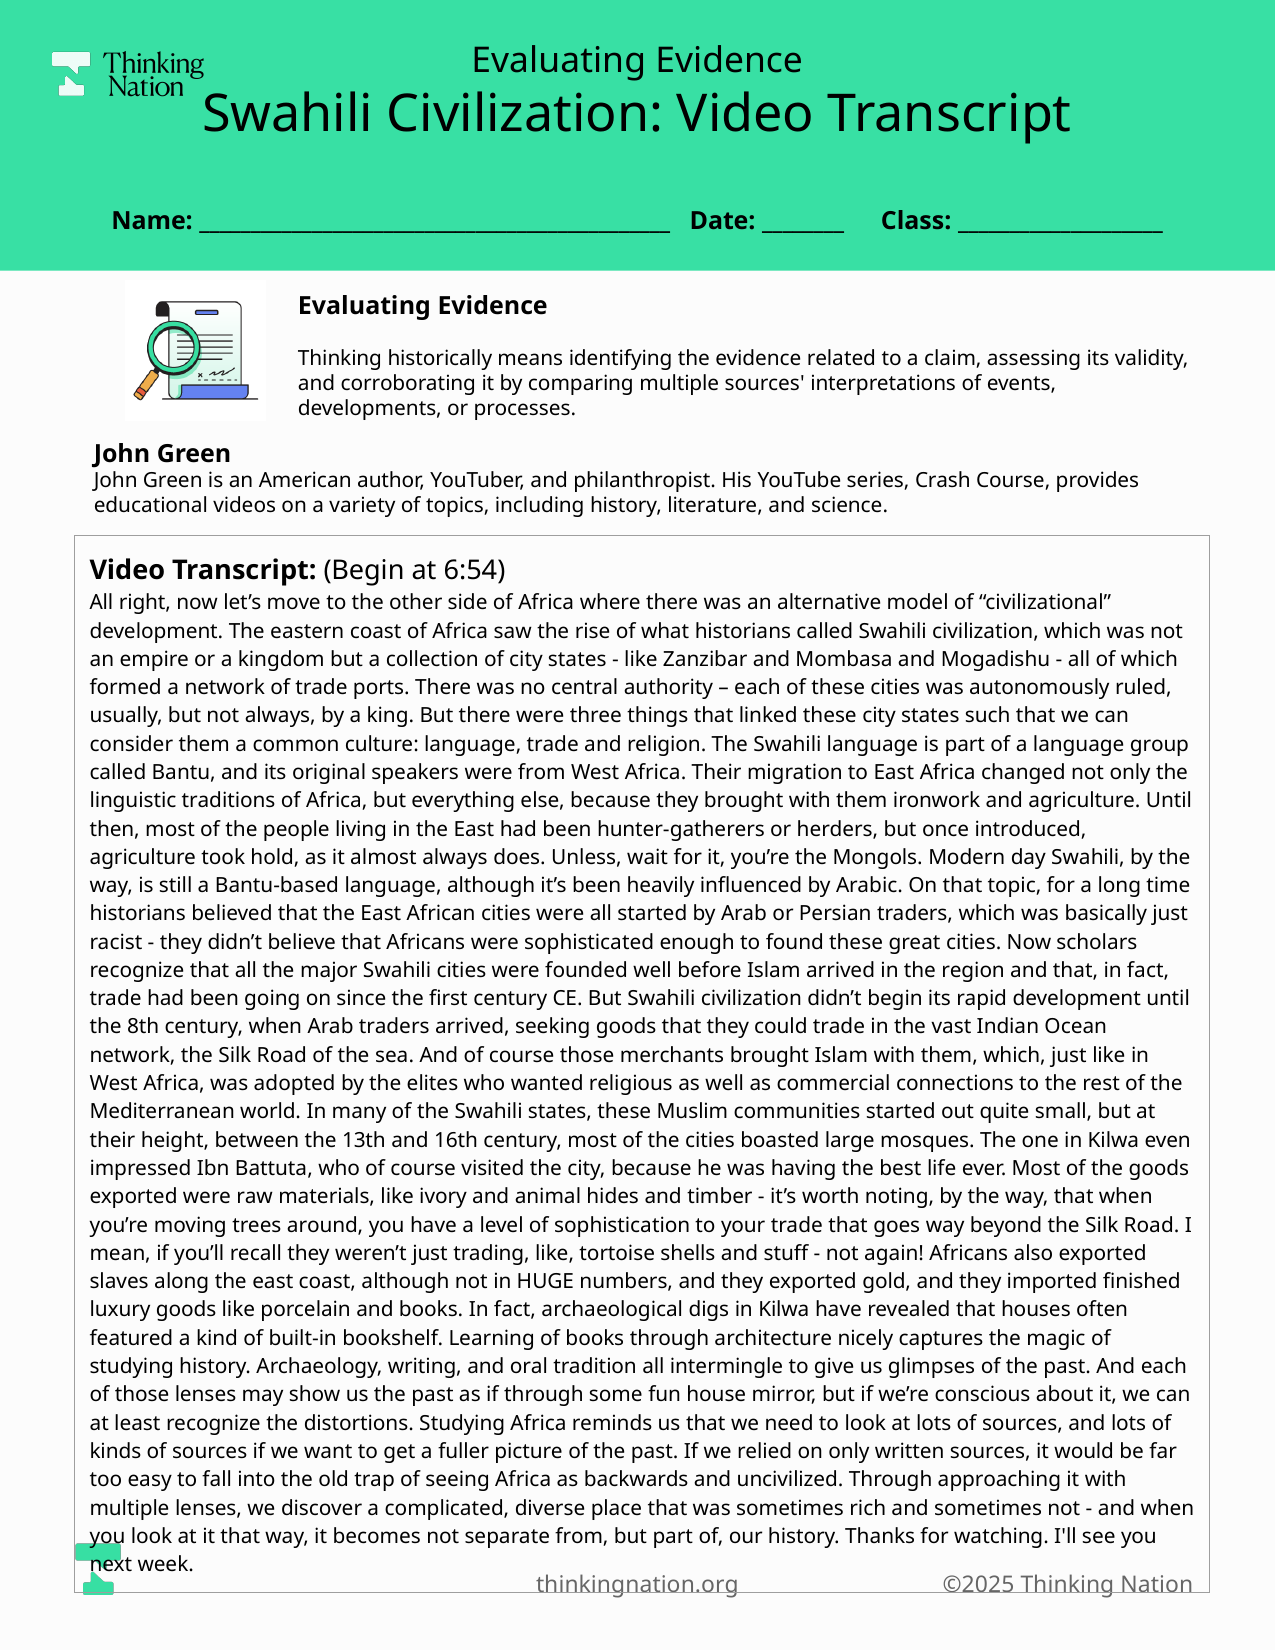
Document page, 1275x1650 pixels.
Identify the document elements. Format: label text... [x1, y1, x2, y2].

text_box Evaluating Evidence Thinking historically means identifying the evidence related to a claim, assessing its validity, and corroborating it by comparing multiple sources' interpretations of events, developments, or processes. [278, 270, 1210, 418]
text_box Evaluating Evidence Swahili Civilization: Video Transcript Name: ______________________________________________ Date: ________ Class: ____________________ [0, 0, 1275, 271]
picture [62, 1533, 134, 1605]
picture [125, 280, 266, 421]
picture [35, 37, 210, 110]
text_box John Green John Green is an American author, YouTuber, and philanthropist. His YouTube series, Crash Course, provides educational videos on a variety of topics, including history, literature, and science. [74, 418, 1210, 528]
text_box thinkingnation.org [486, 1593, 789, 1605]
text_box ©2025 Thinking Nation [907, 1593, 1210, 1605]
table_header Video Transcript: (Begin at 6:54) All right, now let’s move to the other side of Africa where there was an alternative model of “civilizational” development. The eastern coast of Africa saw the rise of what historians called Swahili civilization, which was not an empire or a kingdom but a collection of city states - like Zanzibar and Mombasa and Mogadishu - all of which formed a network of trade ports. There was no central authority – each of these cities was autonomously ruled, usually, but not always, by a king. But there were three things that linked these city states such that we can consider them a common culture: language, trade and religion. The Swahili language is part of a language group called Bantu, and its original speakers were from West Africa. Their migration to East Africa changed not only the linguistic traditions of Africa, but everything else, because they brought with them ironwork and agriculture. Until then, most of the people living in the East had been hunter-gatherers or herders, but once introduced, agriculture took hold, as it almost always does. Unless, wait for it, you’re the Mongols. Modern day Swahili, by the way, is still a Bantu-based language, although it’s been heavily influenced by Arabic. On that topic, for a long time historians believed that the East African cities were all started by Arab or Persian traders, which was basically just racist - they didn’t believe that Africans were sophisticated enough to found these great cities. Now scholars recognize that all the major Swahili cities were founded well before Islam arrived in the region and that, in fact, trade had been going on since the first century CE. But Swahili civilization didn’t begin its rapid development until the 8th century, when Arab traders arrived, seeking goods that they could trade in the vast Indian Ocean network, the Silk Road of the sea. And of course those merchants brought Islam with them, which, just like in West Africa, was adopted by the elites who wanted religious as well as commercial connections to the rest of the Mediterranean world. In many of the Swahili states, these Muslim communities started out quite small, but at their height, between the 13th and 16th century, most of the cities boasted large mosques. The one in Kilwa even impressed Ibn Battuta, who of course visited the city, because he was having the best life ever. Most of the goods exported were raw materials, like ivory and animal hides and timber - it’s worth noting, by the way, that when you’re moving trees around, you have a level of sophistication to your trade that goes way beyond the Silk Road. I mean, if you’ll recall they weren’t just trading, like, tortoise shells and stuff - not again! Africans also exported slaves along the east coast, although not in HUGE numbers, and they exported gold, and they imported finished luxury goods like porcelain and books. In fact, archaeological digs in Kilwa have revealed that houses often featured a kind of built-in bookshelf. Learning of books through architecture nicely captures the magic of studying history. Archaeology, writing, and oral tradition all intermingle to give us glimpses of the past. And each of those lenses may show us the past as if through some fun house mirror, but if we’re conscious about it, we can at least recognize the distortions. Studying Africa reminds us that we need to look at lots of sources, and lots of kinds of sources if we want to get a fuller picture of the past. If we relied on only written sources, it would be far too easy to fall into the old trap of seeing Africa as backwards and uncivilized. Through approaching it with multiple lenses, we discover a complicated, diverse place that was sometimes rich and sometimes not - and when you look at it that way, it becomes not separate from, but part of, our history. Thanks for watching. I'll see you next week. [75, 536, 1209, 1592]
